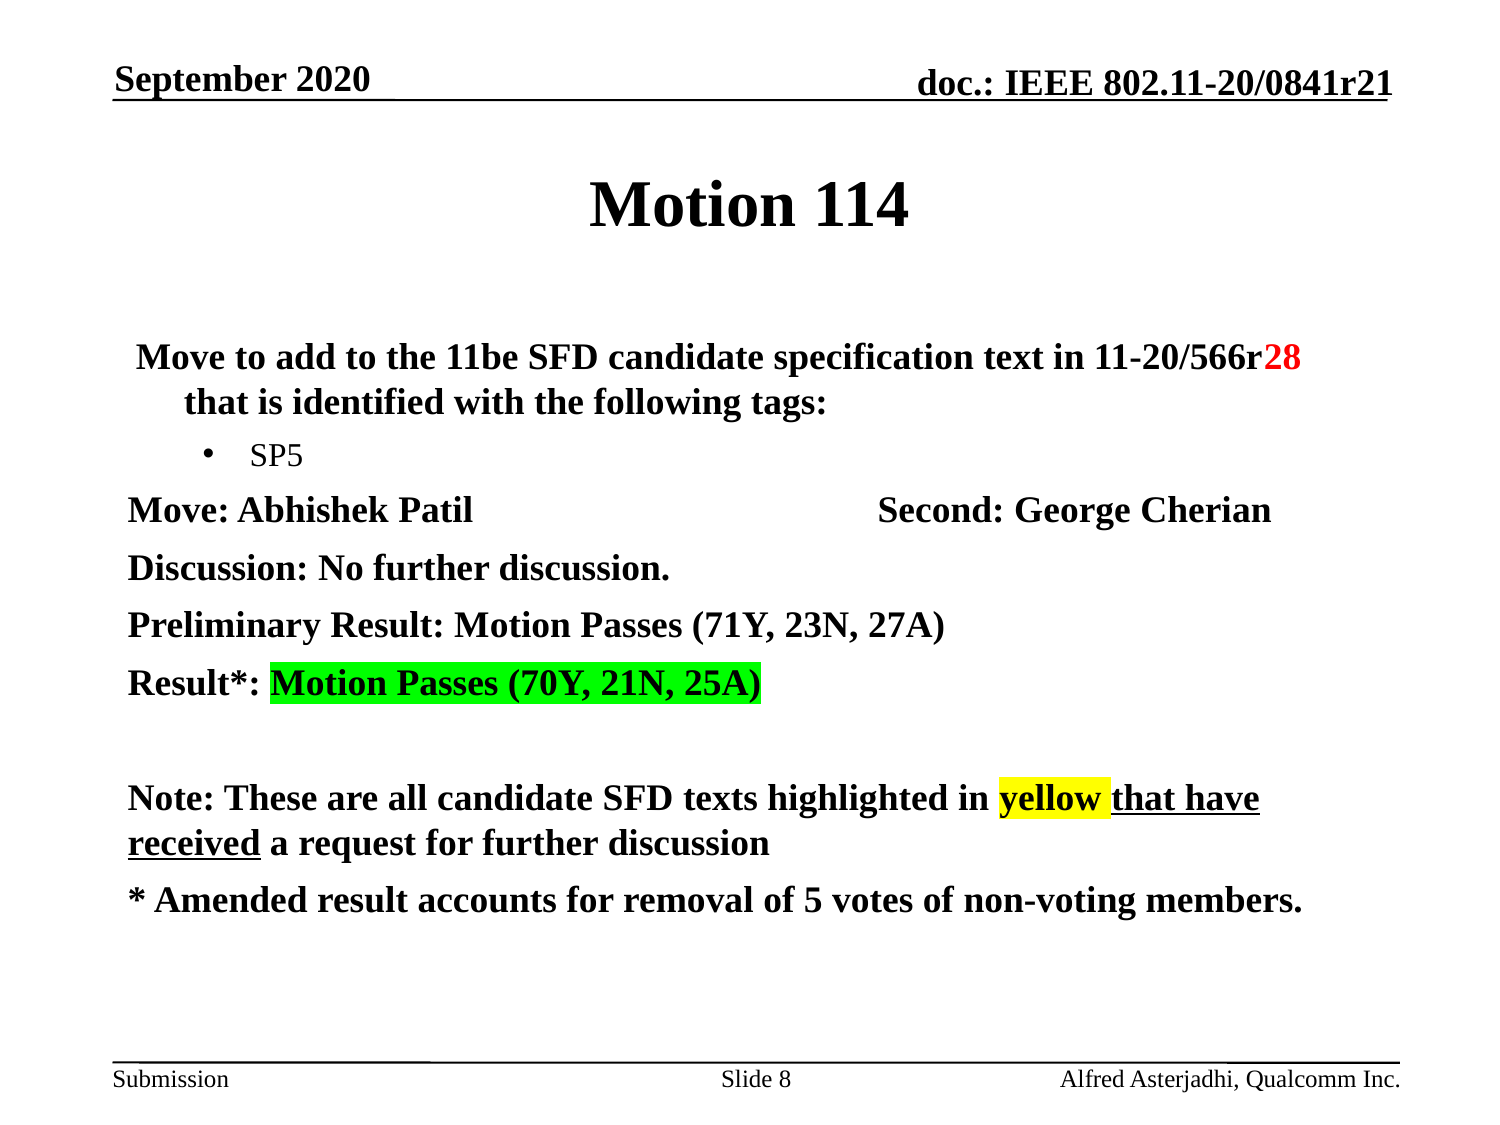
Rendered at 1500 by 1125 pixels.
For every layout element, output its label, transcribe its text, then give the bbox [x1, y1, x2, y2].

slide_number Slide 8 [712, 1061, 800, 1123]
title Motion 114 [112, 112, 1388, 288]
footer Alfred Asterjadhi, Qualcomm Inc. [878, 1061, 1402, 1093]
list Move to add to the 11be SFD candidate specification text in 11-20/566r28 that is identified with the following tags: SP5 Move: Abhishek Patil Second: George Cherian Discussion: No further discussion. Preliminary Result: Motion Passes (71Y, 23N, 27A) Result*: Motion Passes (70Y, 21N, 25A) Note: These are all candidate SFD texts highlighted in yellow that have received a request for further discussion * Amended result accounts for removal of 5 votes of non-voting members. [112, 324, 1388, 1000]
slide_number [114, 54, 423, 100]
